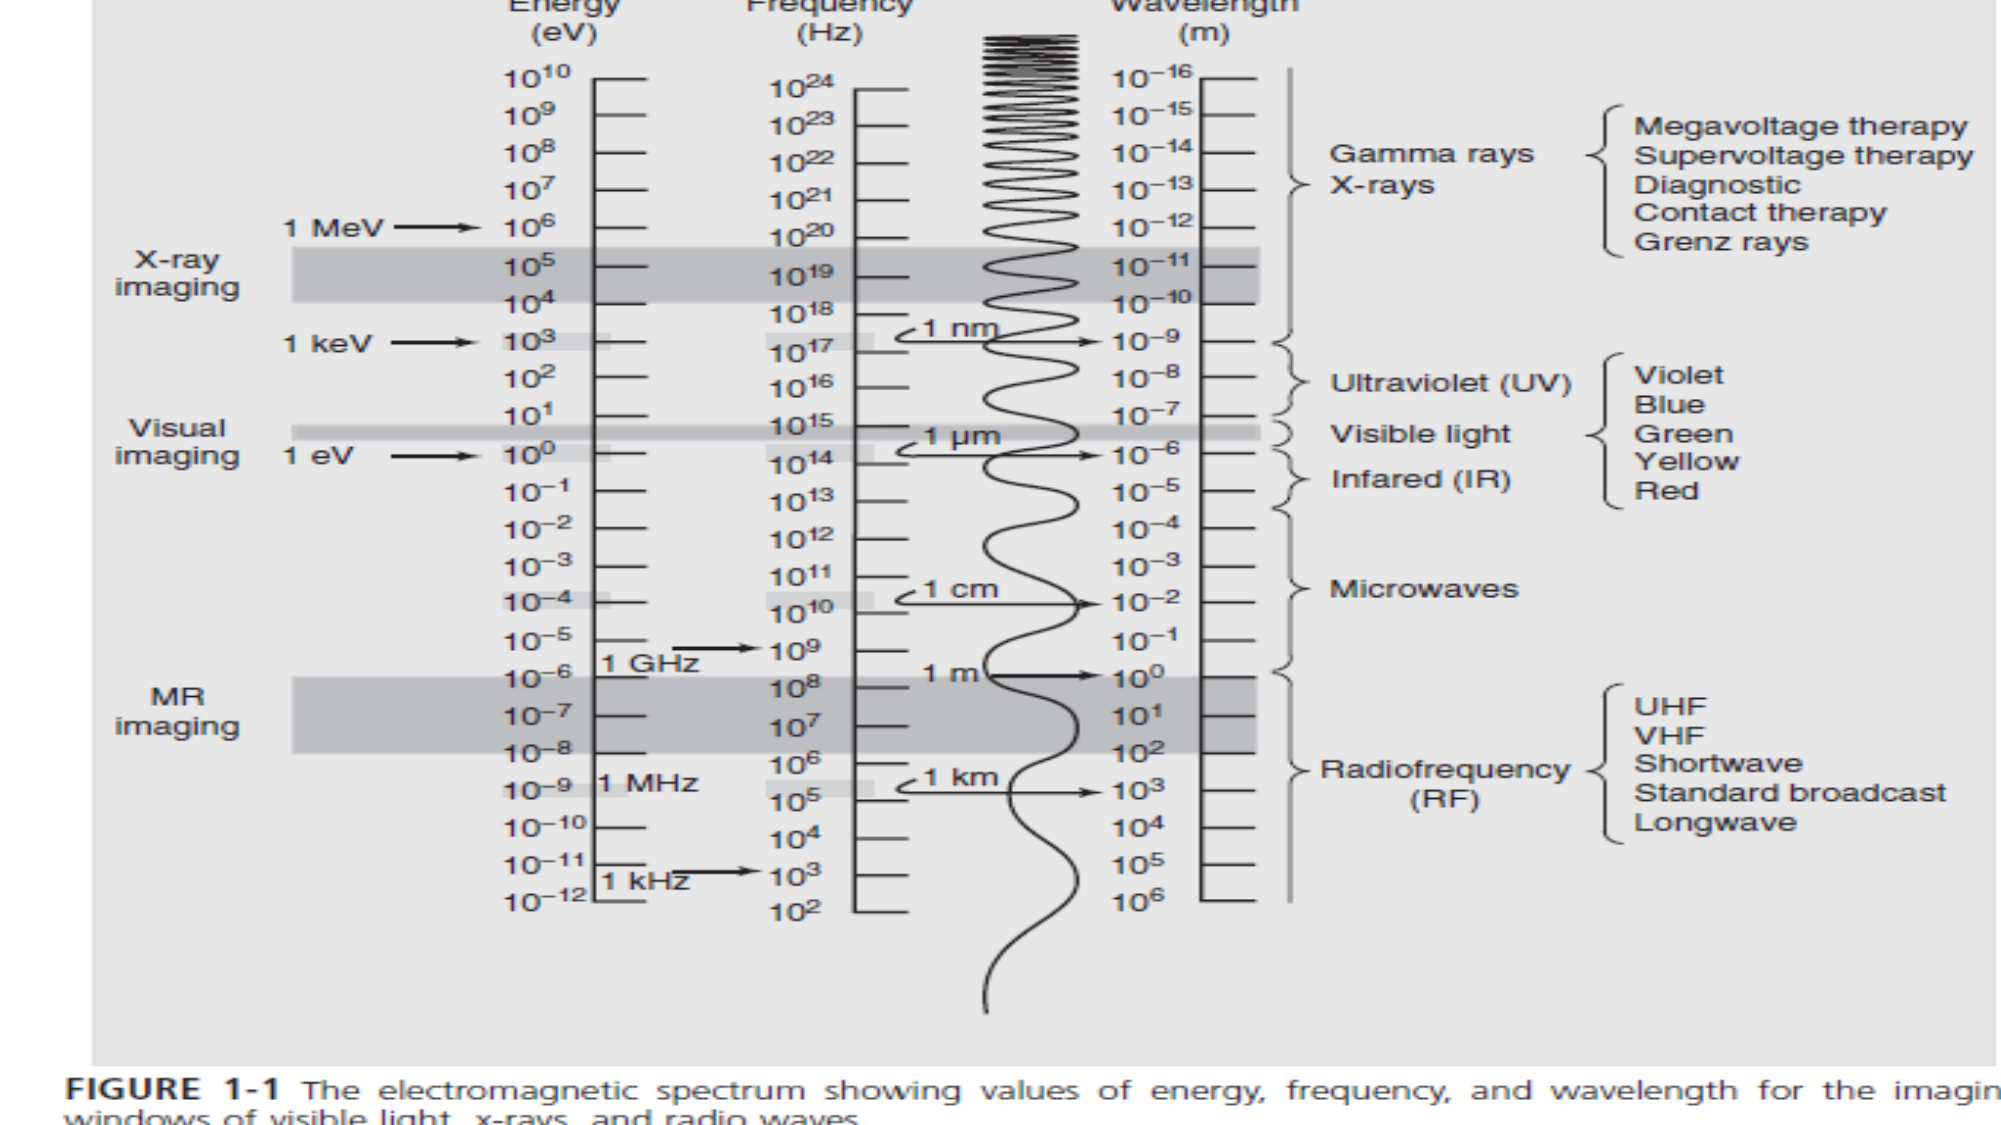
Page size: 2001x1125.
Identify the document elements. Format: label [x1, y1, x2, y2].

list [0, 0, 2000, 1125]
